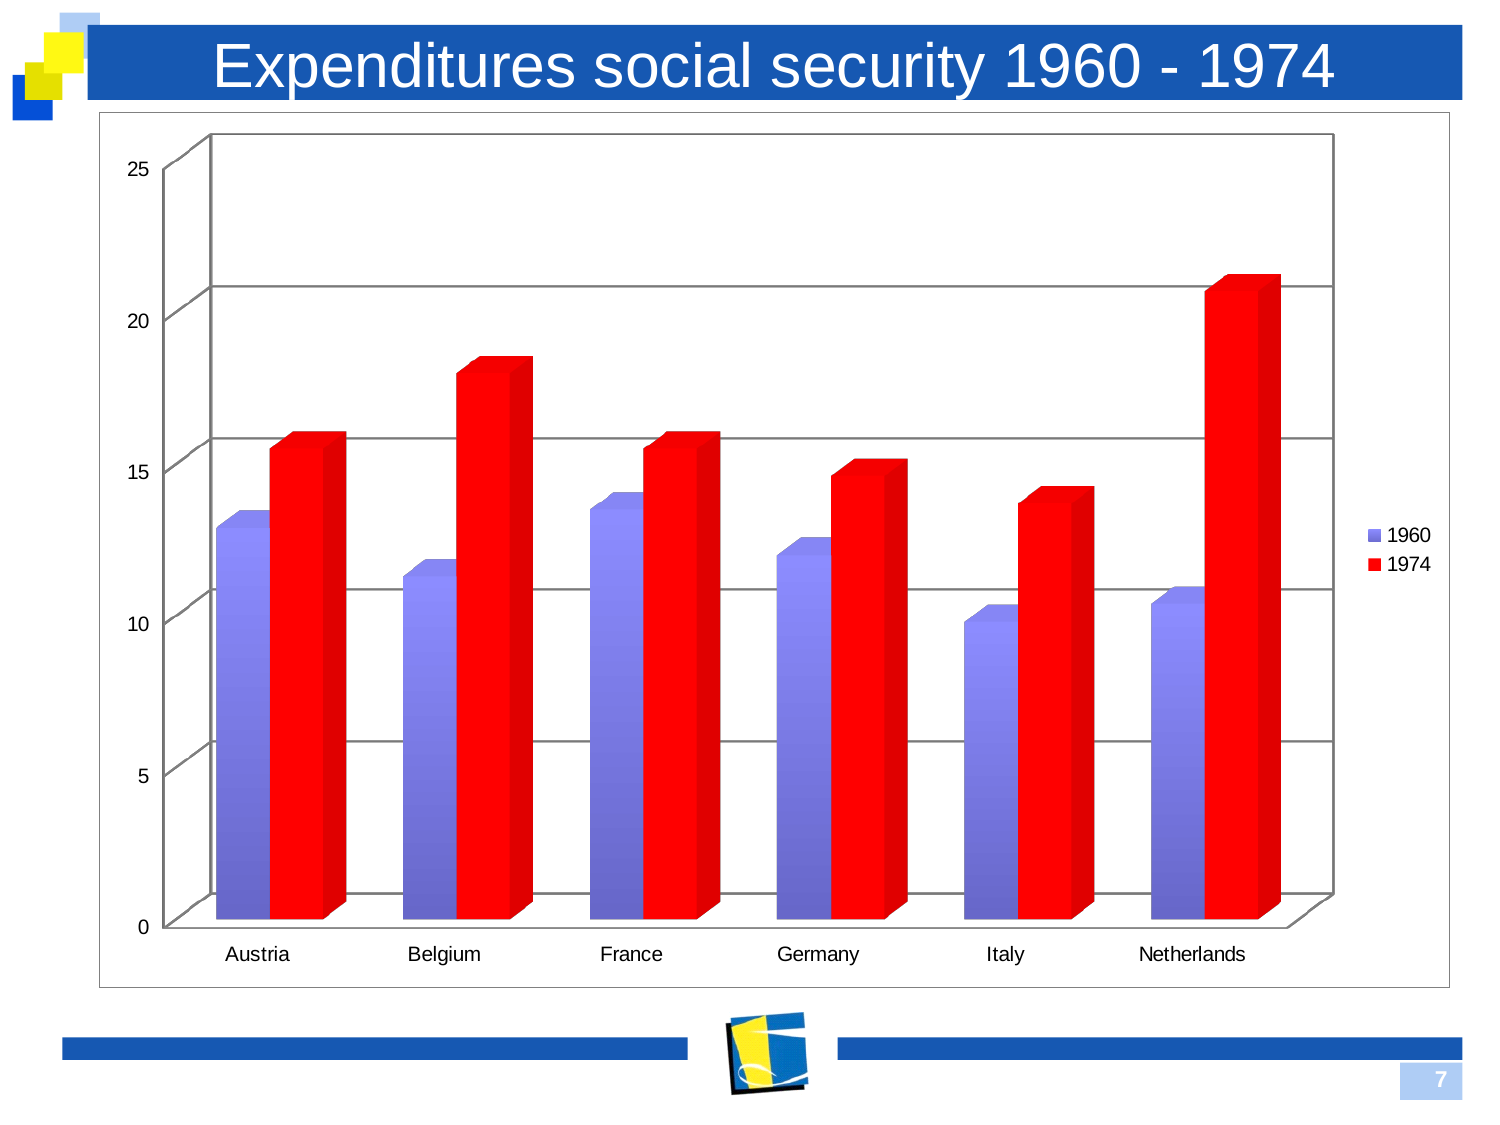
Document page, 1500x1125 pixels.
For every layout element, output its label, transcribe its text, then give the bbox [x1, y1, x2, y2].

chart [99, 112, 1451, 988]
title Expenditures social security 1960 - 1974 [87, 24, 1463, 101]
slide_number 7 [1399, 1062, 1463, 1101]
